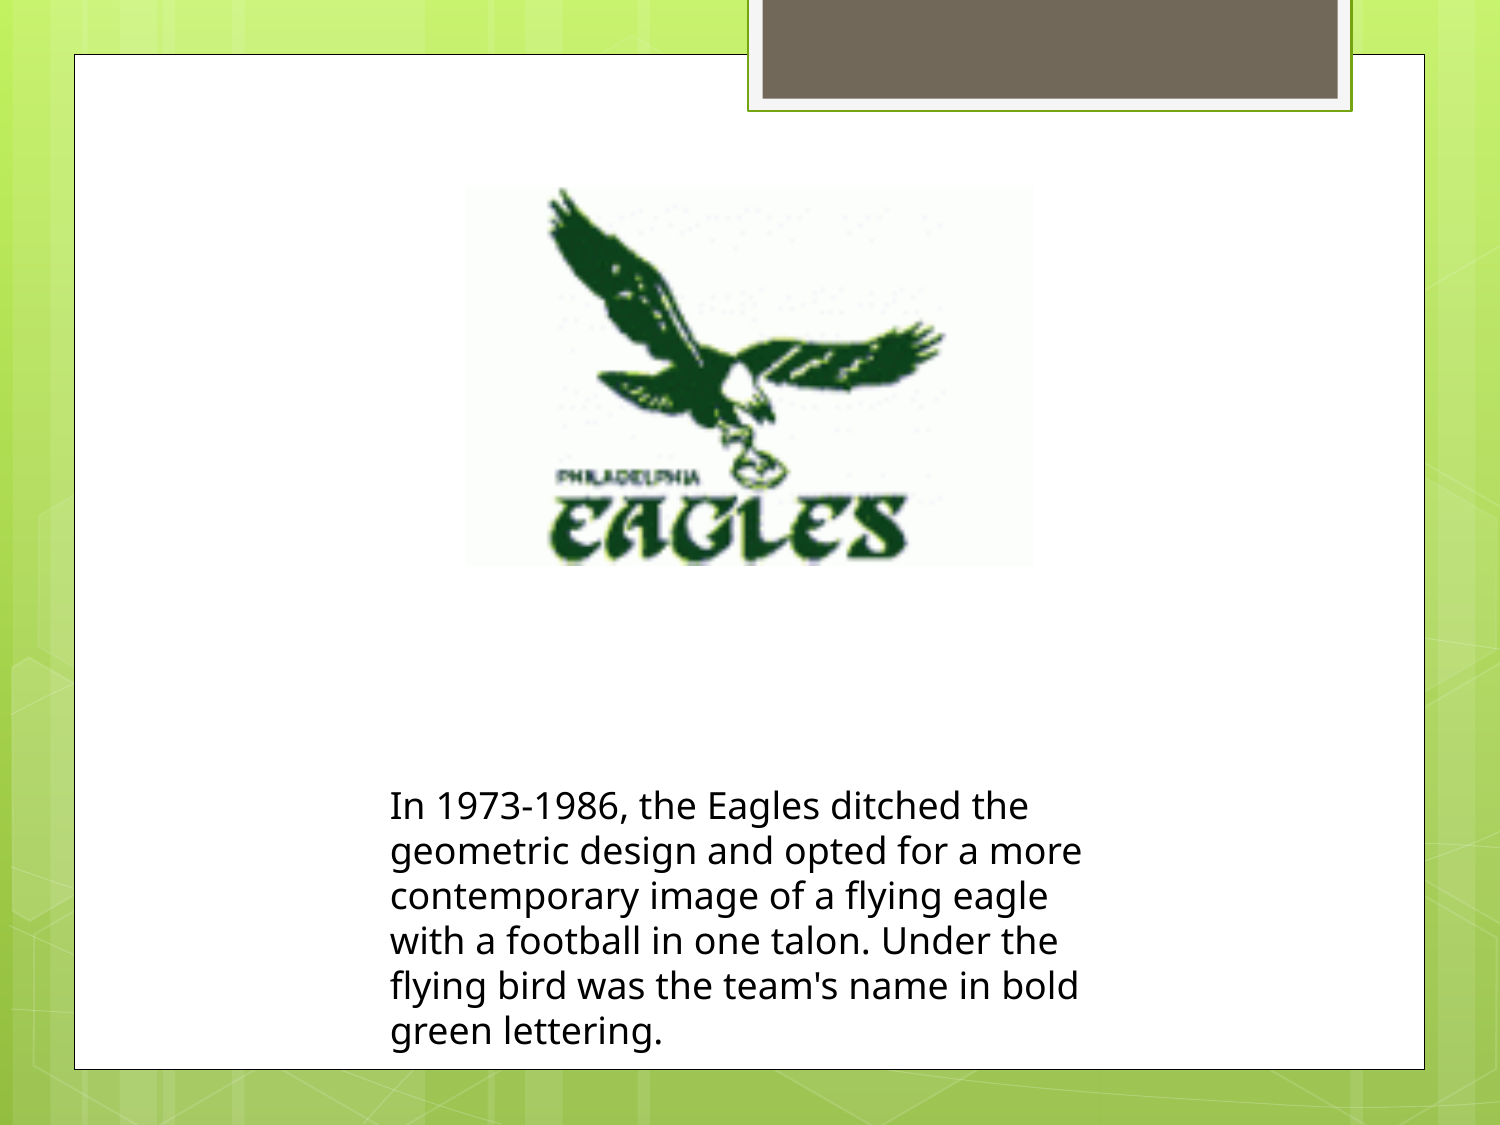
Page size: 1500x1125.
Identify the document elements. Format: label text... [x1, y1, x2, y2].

picture [466, 187, 1034, 566]
text_box In 1973-1986, the Eagles ditched the geometric design and opted for a more contemporary image of a flying eagle with a football in one talon. Under the flying bird was the team's name in bold green lettering. [374, 774, 1125, 1060]
